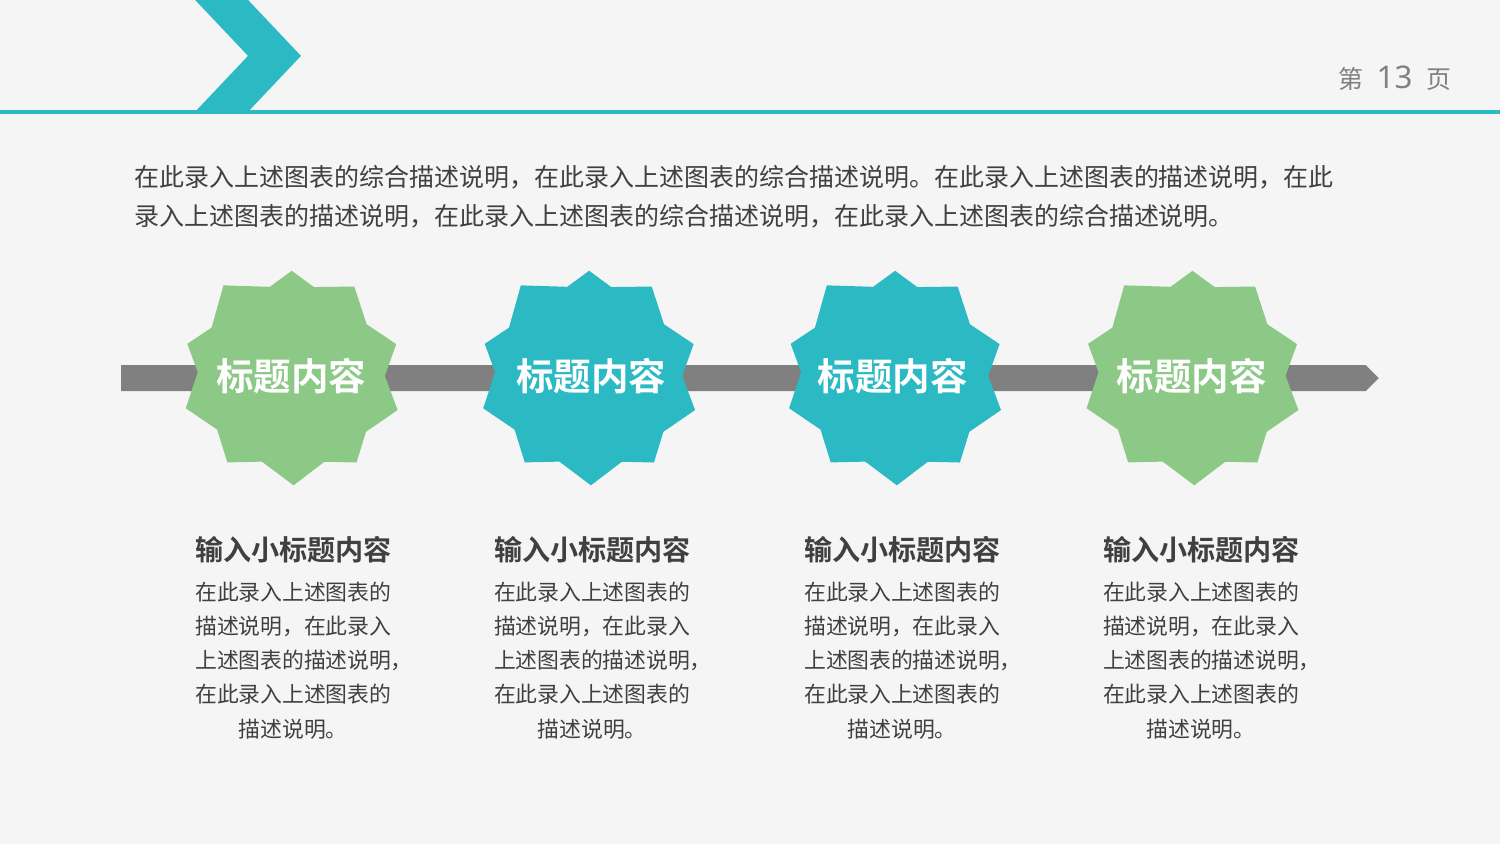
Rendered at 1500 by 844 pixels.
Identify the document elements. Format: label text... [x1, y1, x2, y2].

text_box 在此录入上述图表的综合描述说明，在此录入上述图表的综合描述说明。在此录入上述图表的描述说明，在此录入上述图表的描述说明，在此录入上述图表的综合描述说明，在此录入上述图表的综合描述说明。 [123, 147, 1370, 237]
text_box [481, 269, 697, 487]
text_box 在此录入上述图表的描述说明，在此录入上述图表的描述说明，在此录入上述图表的描述说明。 [1082, 565, 1321, 747]
text_box 标题内容 [500, 345, 682, 405]
text_box [787, 269, 1003, 487]
text_box 标题内容 [1101, 345, 1282, 405]
text_box 在此录入上述图表的描述说明，在此录入上述图表的描述说明，在此录入上述图表的描述说明。 [174, 565, 413, 747]
text_box [120, 364, 196, 393]
text_box 在此录入上述图表的描述说明，在此录入上述图表的描述说明，在此录入上述图表的描述说明。 [473, 565, 712, 747]
text_box 标题内容 [802, 345, 983, 405]
text_box 输入小标题内容 [1092, 527, 1312, 565]
text_box [990, 364, 1097, 393]
text_box 输入小标题内容 [483, 527, 703, 565]
text_box [387, 364, 493, 393]
text_box 标题内容 [201, 345, 382, 405]
text_box [1287, 364, 1381, 393]
text_box 输入小标题内容 [793, 527, 1013, 565]
text_box 输入小标题内容 [184, 527, 404, 565]
text_box [684, 364, 799, 393]
text_box [1085, 269, 1300, 487]
text_box [184, 269, 399, 487]
text_box 在此录入上述图表的描述说明，在此录入上述图表的描述说明，在此录入上述图表的描述说明。 [783, 565, 1022, 747]
